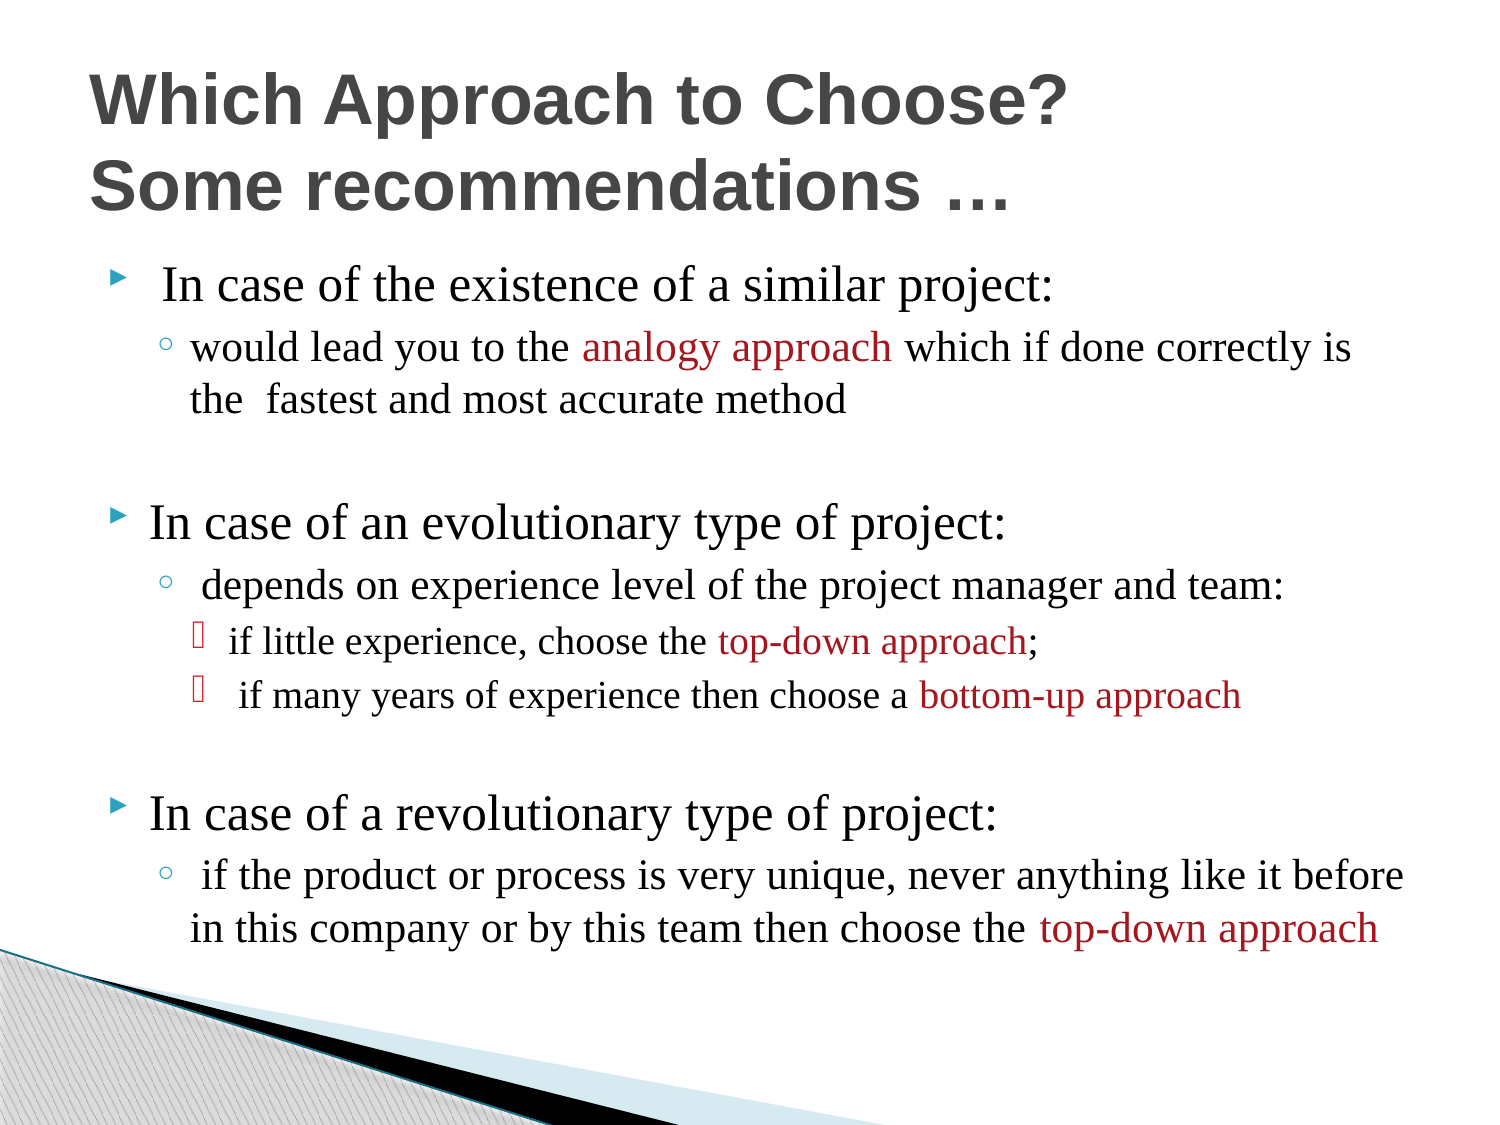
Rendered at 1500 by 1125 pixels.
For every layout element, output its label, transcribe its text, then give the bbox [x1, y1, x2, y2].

list In case of the existence of a similar project: would lead you to the analogy approach which if done correctly is the fastest and most accurate method In case of an evolutionary type of project: depends on experience level of the project manager and team: if little experience, choose the top-down approach; if many years of experience then choose a bottom-up approach In case of a revolutionary type of project: if the product or process is very unique, never anything like it before in this company or by this team then choose the top-down approach [75, 243, 1425, 986]
title Which Approach to Choose? Some recommendations … [75, 45, 1425, 233]
